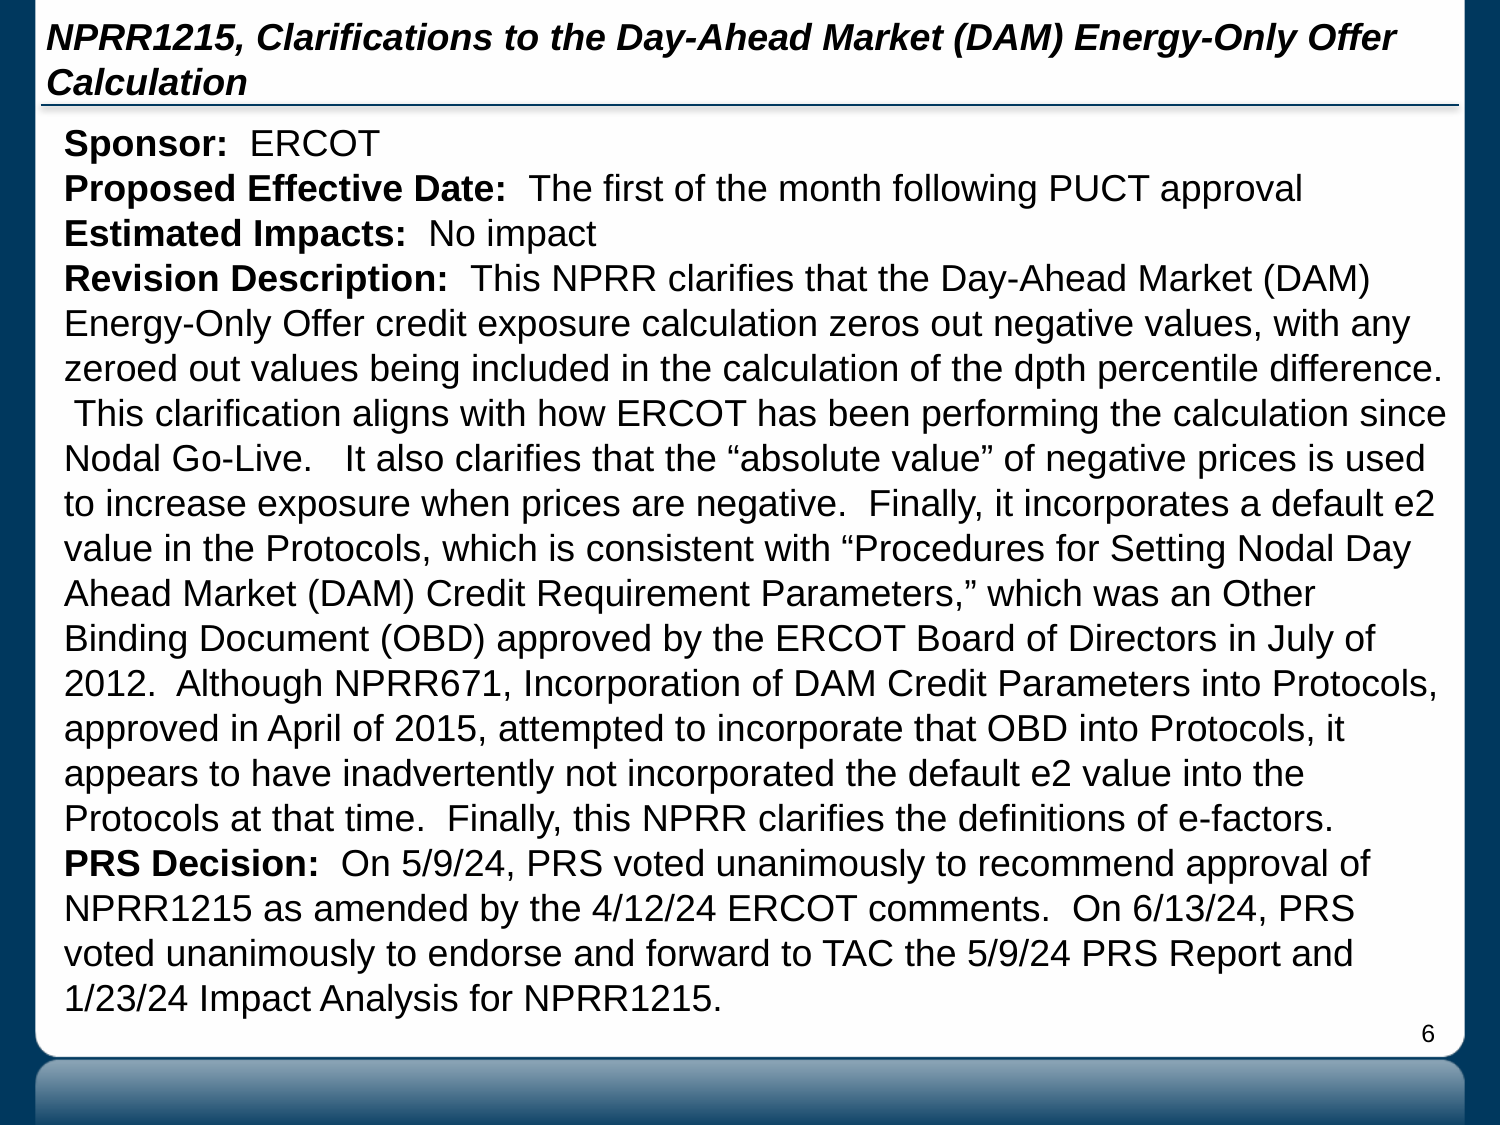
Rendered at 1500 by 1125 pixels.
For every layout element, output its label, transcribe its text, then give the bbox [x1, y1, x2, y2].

title NPRR1215, Clarifications to the Day-Ahead Market (DAM) Energy-Only Offer Calculation [31, 20, 1464, 97]
picture [35, 0, 1465, 1125]
picture [1425, 1033, 1432, 1040]
text_box Sponsor: ERCOT Proposed Effective Date: The first of the month following PUCT approval Estimated Impacts: No impact Revision Description: This NPRR clarifies that the Day-Ahead Market (DAM) Energy-Only Offer credit exposure calculation zeros out negative values, with any zeroed out values being included in the calculation of the dpth percentile difference. This clarification aligns with how ERCOT has been performing the calculation since Nodal Go-Live. It also clarifies that the “absolute value” of negative prices is used to increase exposure when prices are negative. Finally, it incorporates a default e2 value in the Protocols, which is consistent with “Procedures for Setting Nodal Day Ahead Market (DAM) Credit Requirement Parameters,” which was an Other Binding Document (OBD) approved by the ERCOT Board of Directors in July of 2012. Although NPRR671, Incorporation of DAM Credit Parameters into Protocols, approved in April of 2015, attempted to incorporate that OBD into Protocols, it appears to have inadvertently not incorporated the default e2 value into the Protocols at that time. Finally, this NPRR clarifies the definitions of e-factors. PRS Decision: On 5/9/24, PRS voted unanimously to recommend approval of NPRR1215 as amended by the 4/12/24 ERCOT comments. On 6/13/24, PRS voted unanimously to endorse and forward to TAC the 5/9/24 PRS Report and 1/23/24 Impact Analysis for NPRR1215. [11, 111, 1464, 1026]
